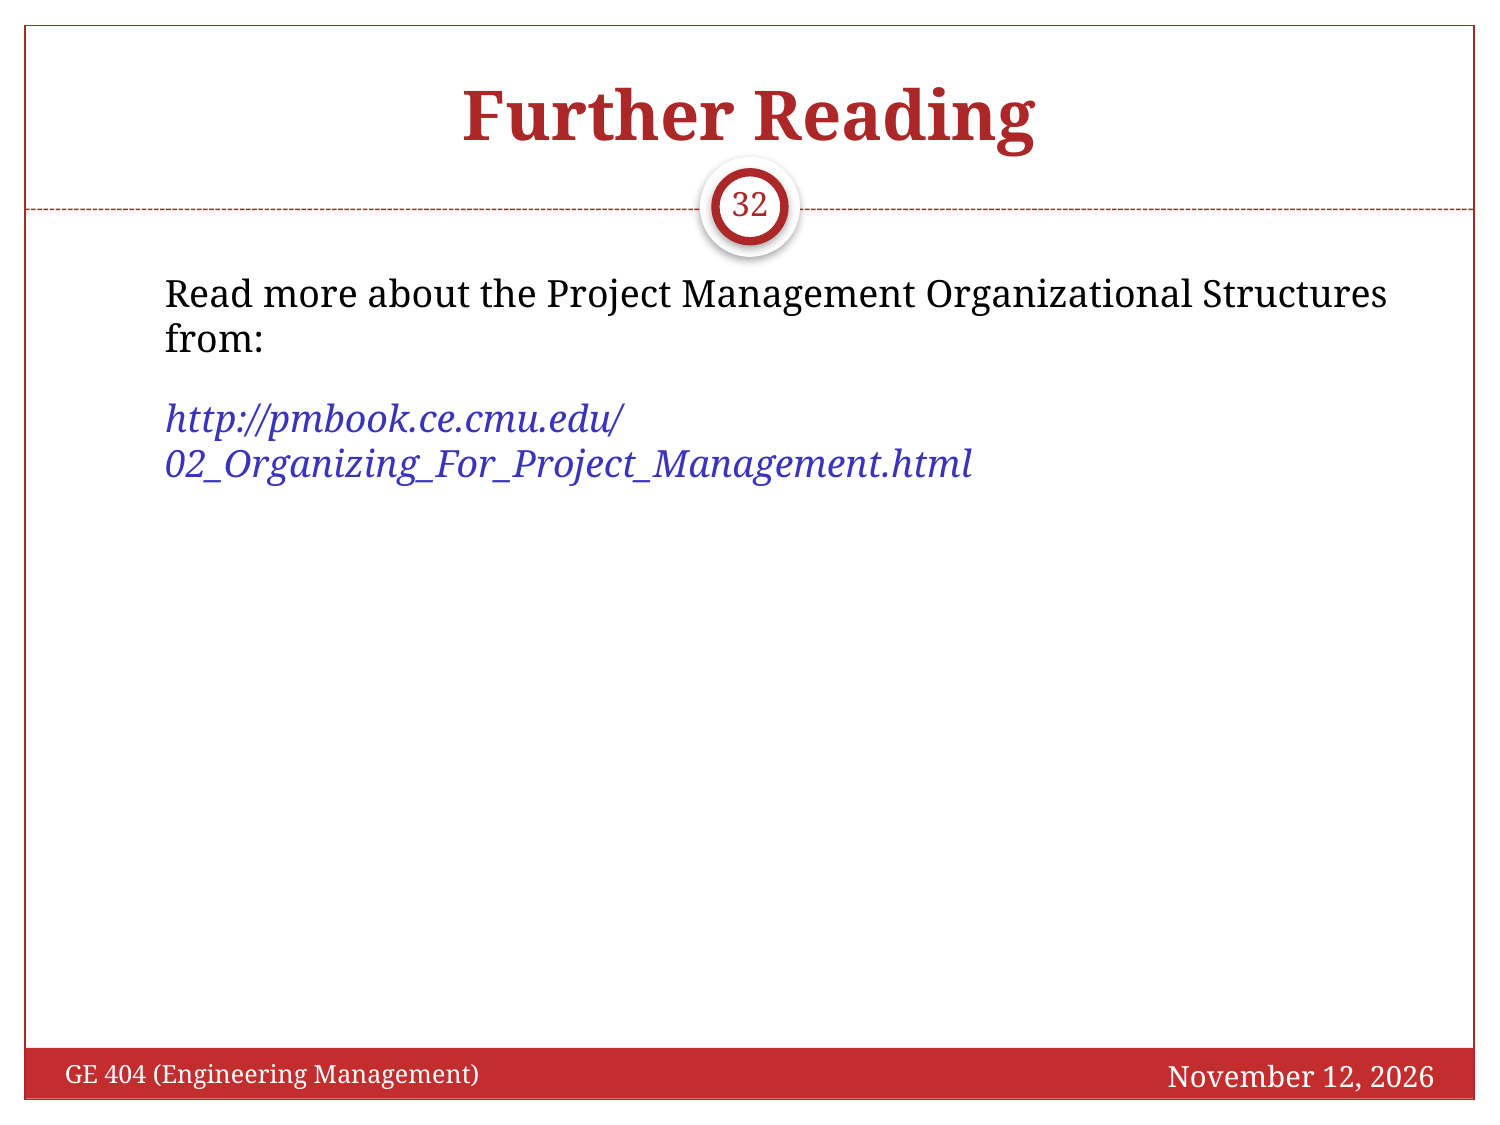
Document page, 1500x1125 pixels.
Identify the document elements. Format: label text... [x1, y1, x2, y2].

text_box Read more about the Project Management Organizational Structures from: [149, 262, 1413, 368]
text_box http://pmbook.ce.cmu.edu/02_Organizing_For_Project_Management.html [150, 387, 1388, 493]
footer GE 404 (Engineering Management) [50, 1051, 850, 1112]
title Further Reading [49, 37, 1450, 162]
slide_number 32 [712, 169, 788, 243]
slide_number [950, 1050, 1450, 1111]
